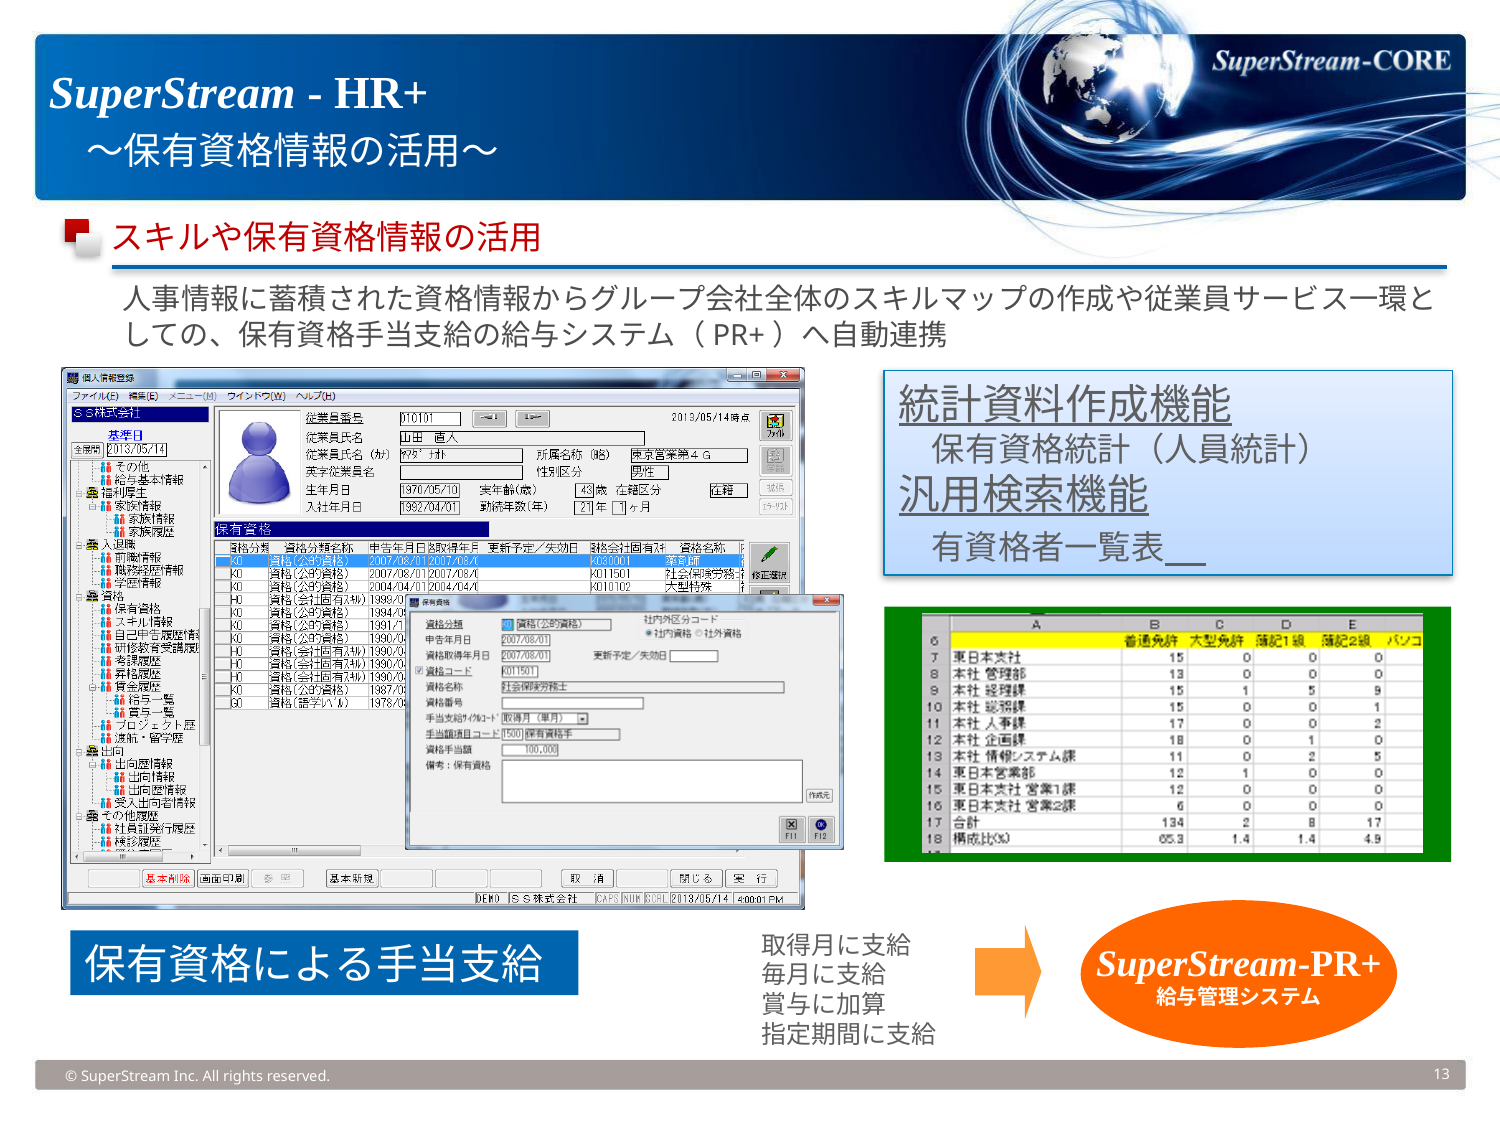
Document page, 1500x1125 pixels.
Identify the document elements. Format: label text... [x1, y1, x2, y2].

text_box SuperStream-PR+ 給与管理システム [1080, 900, 1398, 1048]
text_box [975, 924, 1042, 1020]
text_box 人事情報に蓄積された資格情報からグループ会社全体のスキルマップの作成や従業員サービス一環と しての、保有資格手当支給の給与システム（PR+）へ自動連携 [107, 273, 1453, 359]
footer © SuperStream Inc. All rights reserved. [1121, 958, 1407, 1057]
text_box 保有資格による手当支給 [70, 930, 579, 996]
text_box SuperStream - HR+ ～保有資格情報の活用～ [34, 34, 1166, 202]
text_box スキルや保有資格情報の活用 [96, 209, 1270, 264]
footer © SuperStream Inc. All rights reserved. [50, 1059, 423, 1094]
picture [0, 0, 1500, 1125]
slide_number 13 [1331, 1060, 1450, 1090]
text_box [884, 606, 1452, 862]
text_box 取得月に支給 毎月に支給 賞与に加算 指定期間に支給 [746, 921, 985, 1057]
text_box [64, 219, 101, 256]
text_box 統計資料作成機能 保有資格統計（人員統計） 汎用検索機能 有資格者一覧表 [883, 370, 1453, 576]
